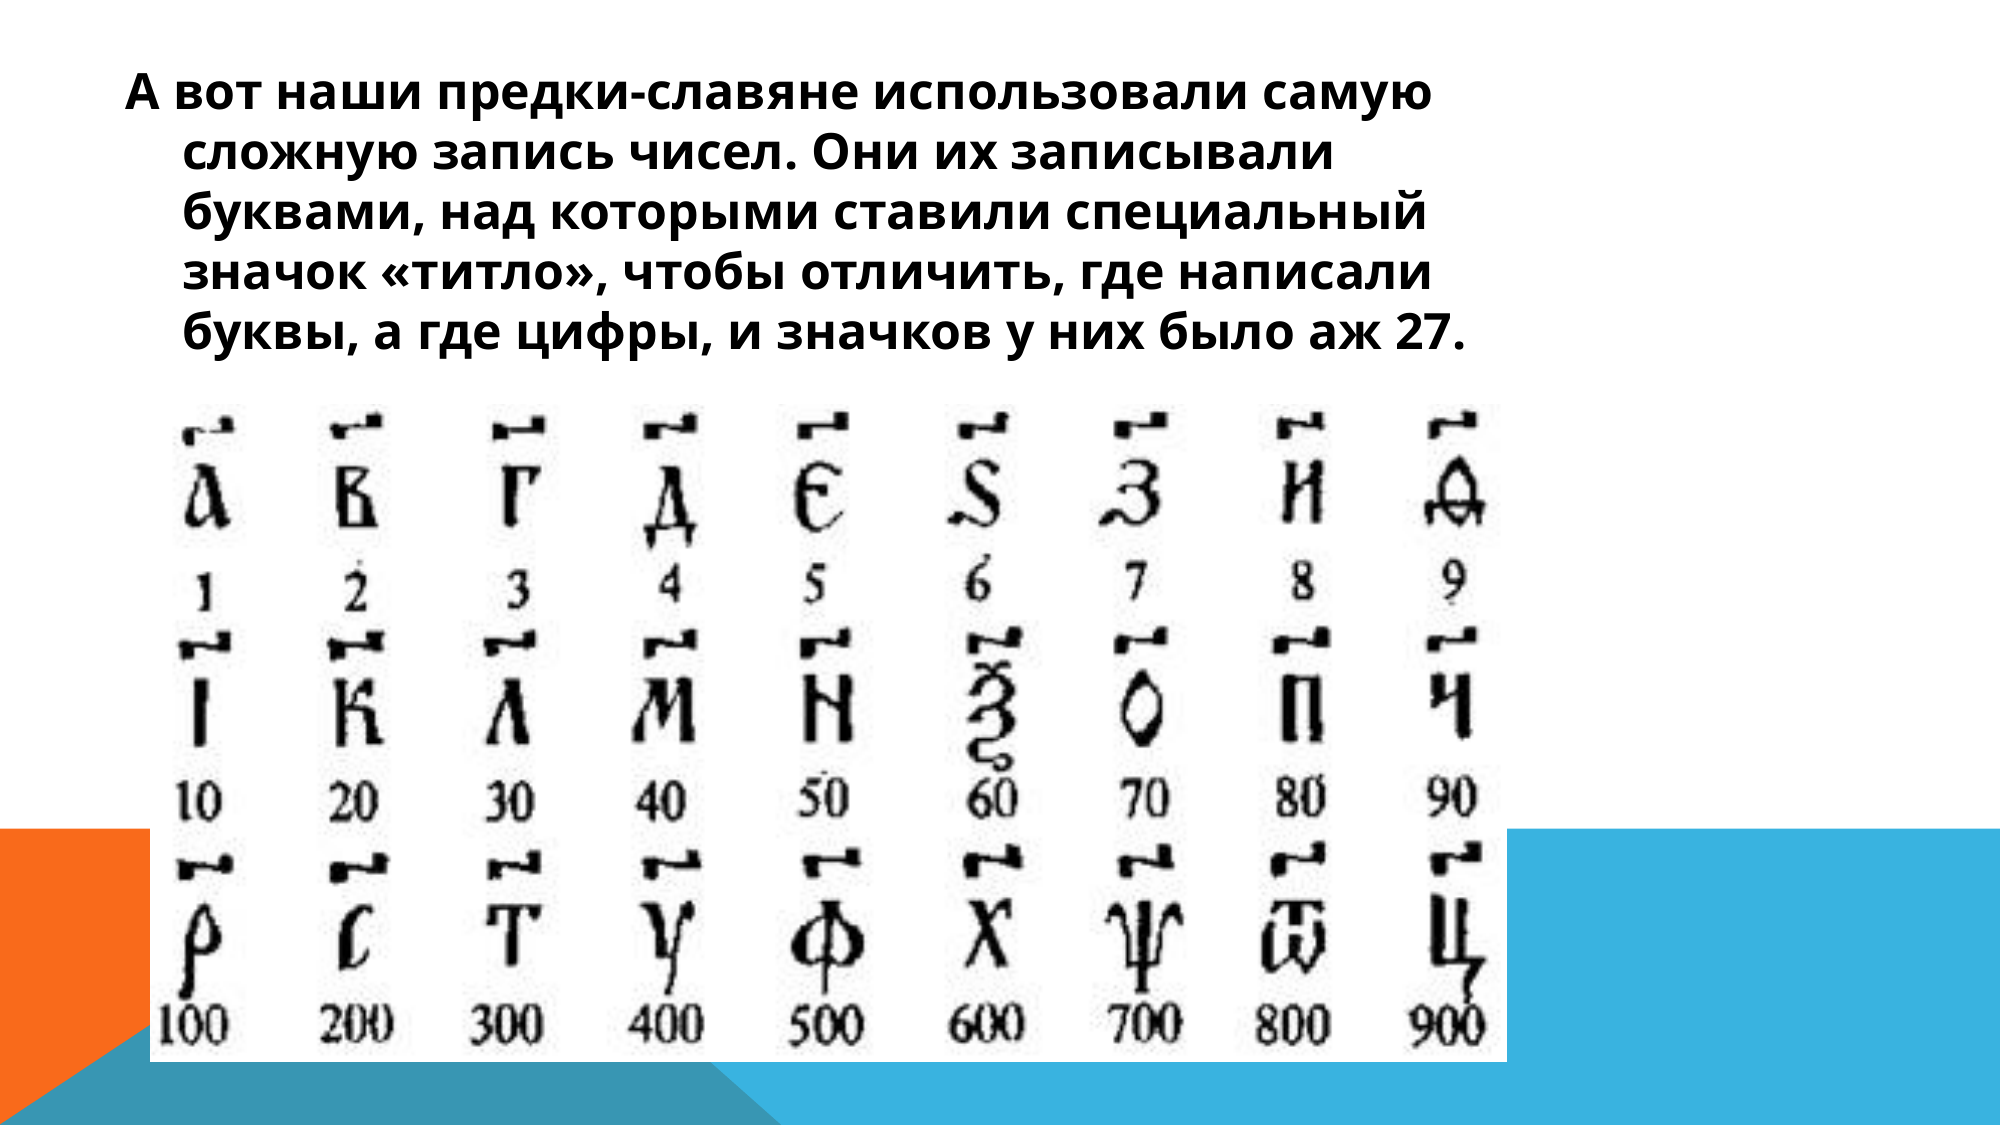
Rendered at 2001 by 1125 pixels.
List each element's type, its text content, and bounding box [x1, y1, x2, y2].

list А вот наши предки-славяне использовали самую сложную запись чисел. Они их записывали буквами, над которыми ставили специальный значок «титло», чтобы отличить, где написали буквы, а где цифры, и значков у них было аж 27. [111, 52, 1522, 991]
picture [150, 404, 1507, 1062]
